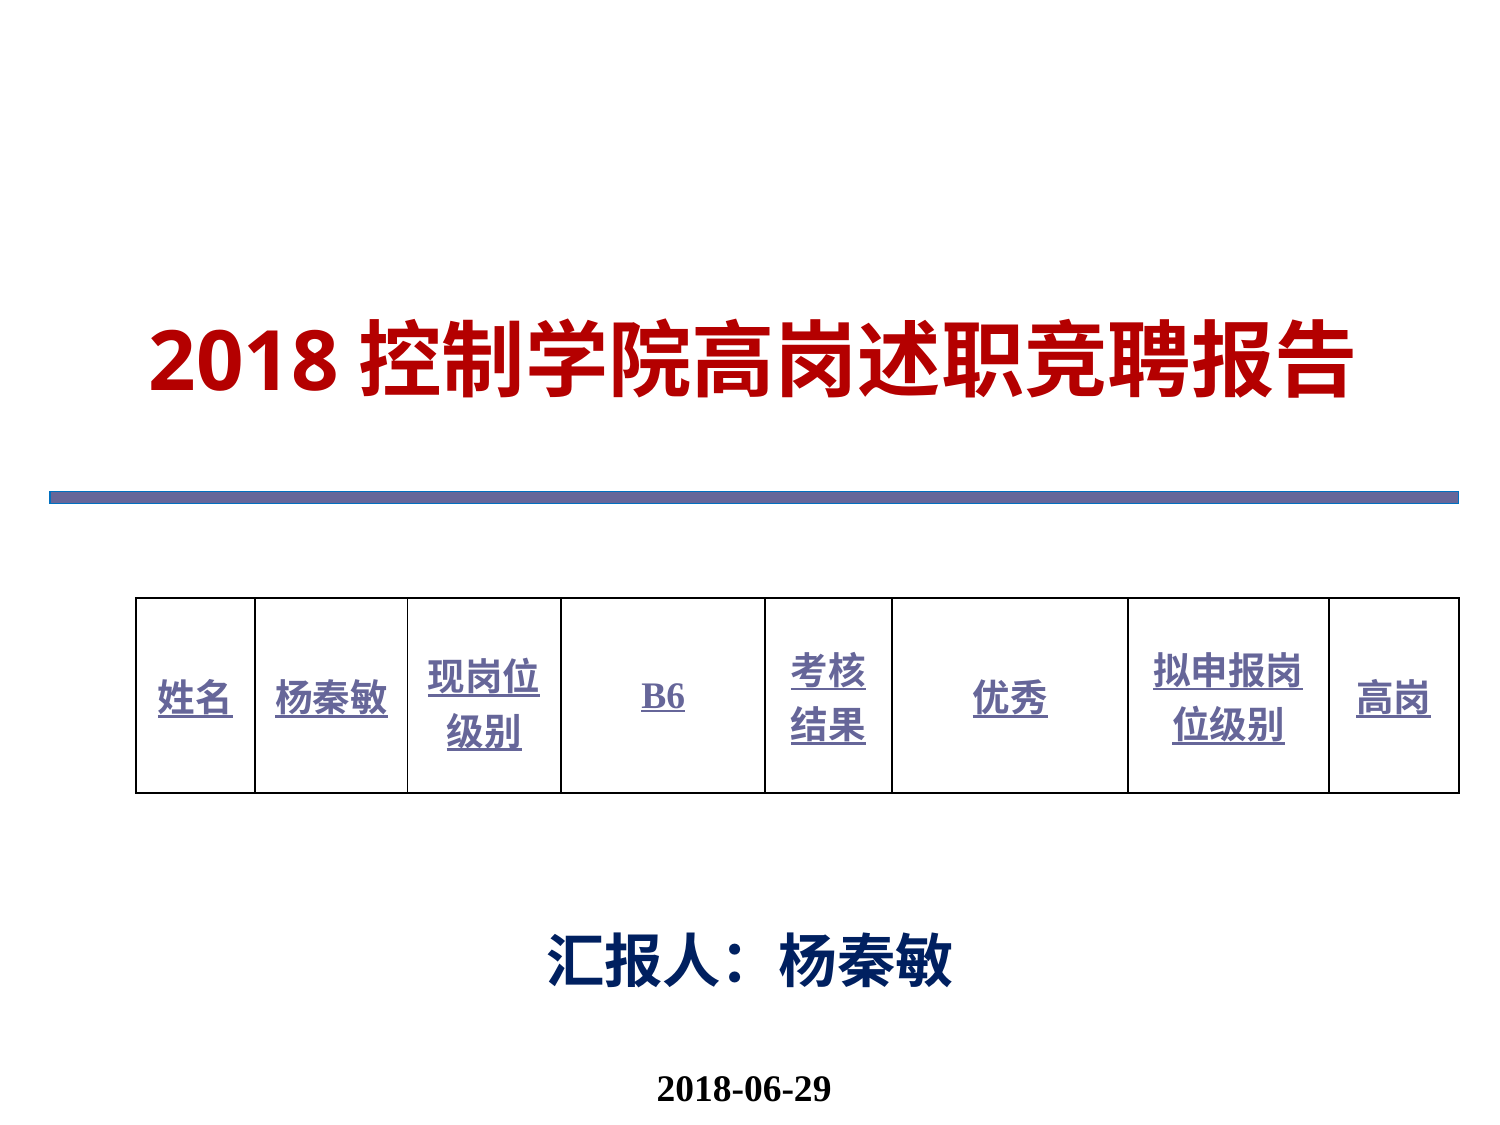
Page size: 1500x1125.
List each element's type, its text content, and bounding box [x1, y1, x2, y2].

table_header 考核结果 [766, 599, 891, 792]
text_box 2018-06-29 [572, 1056, 916, 1117]
table_header 高岗 [1330, 599, 1458, 792]
table_header 现岗位级别 [408, 599, 560, 792]
table_header 姓名 [137, 599, 254, 792]
table_header B6 [562, 599, 764, 792]
text_box 2018控制学院高岗述职竞聘报告 [0, 219, 1500, 415]
text_box 汇报人：杨秦敏 [360, 916, 1140, 1002]
table_header 优秀 [893, 599, 1127, 792]
table_header 拟申报岗位级别 [1129, 599, 1328, 792]
table_header 杨秦敏 [256, 599, 407, 792]
